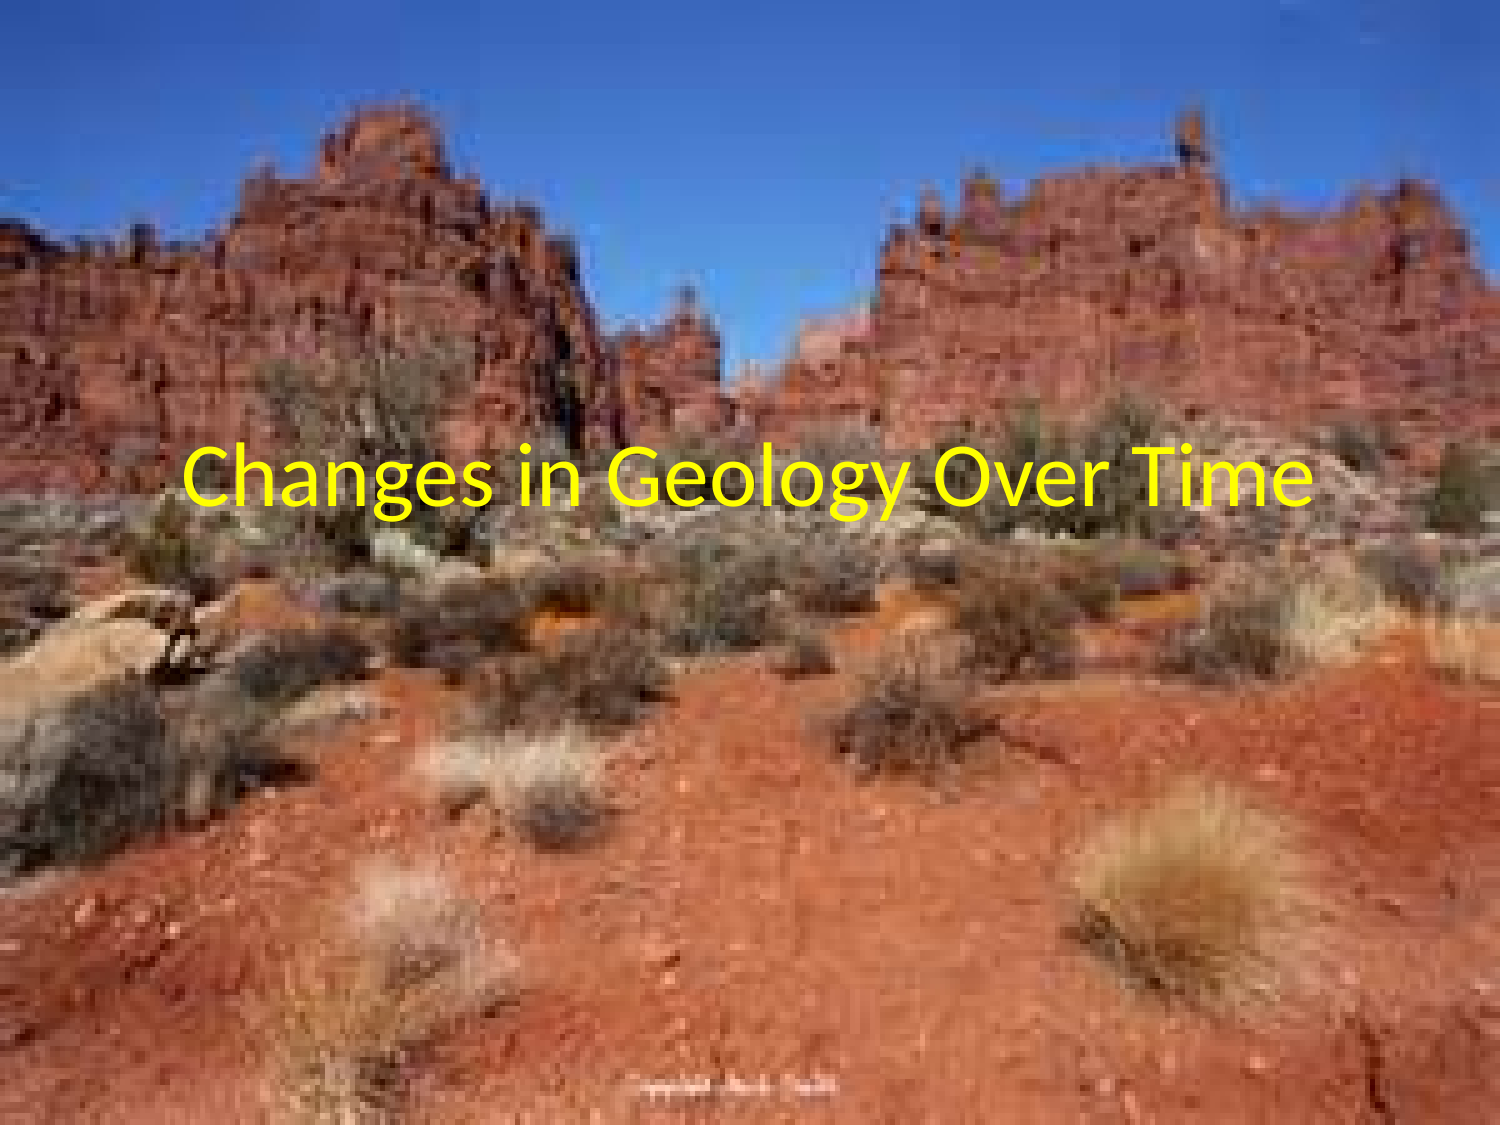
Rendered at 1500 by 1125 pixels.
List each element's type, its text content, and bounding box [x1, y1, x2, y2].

title Changes in Geology Over Time [112, 349, 1388, 591]
picture [0, 0, 1500, 1125]
